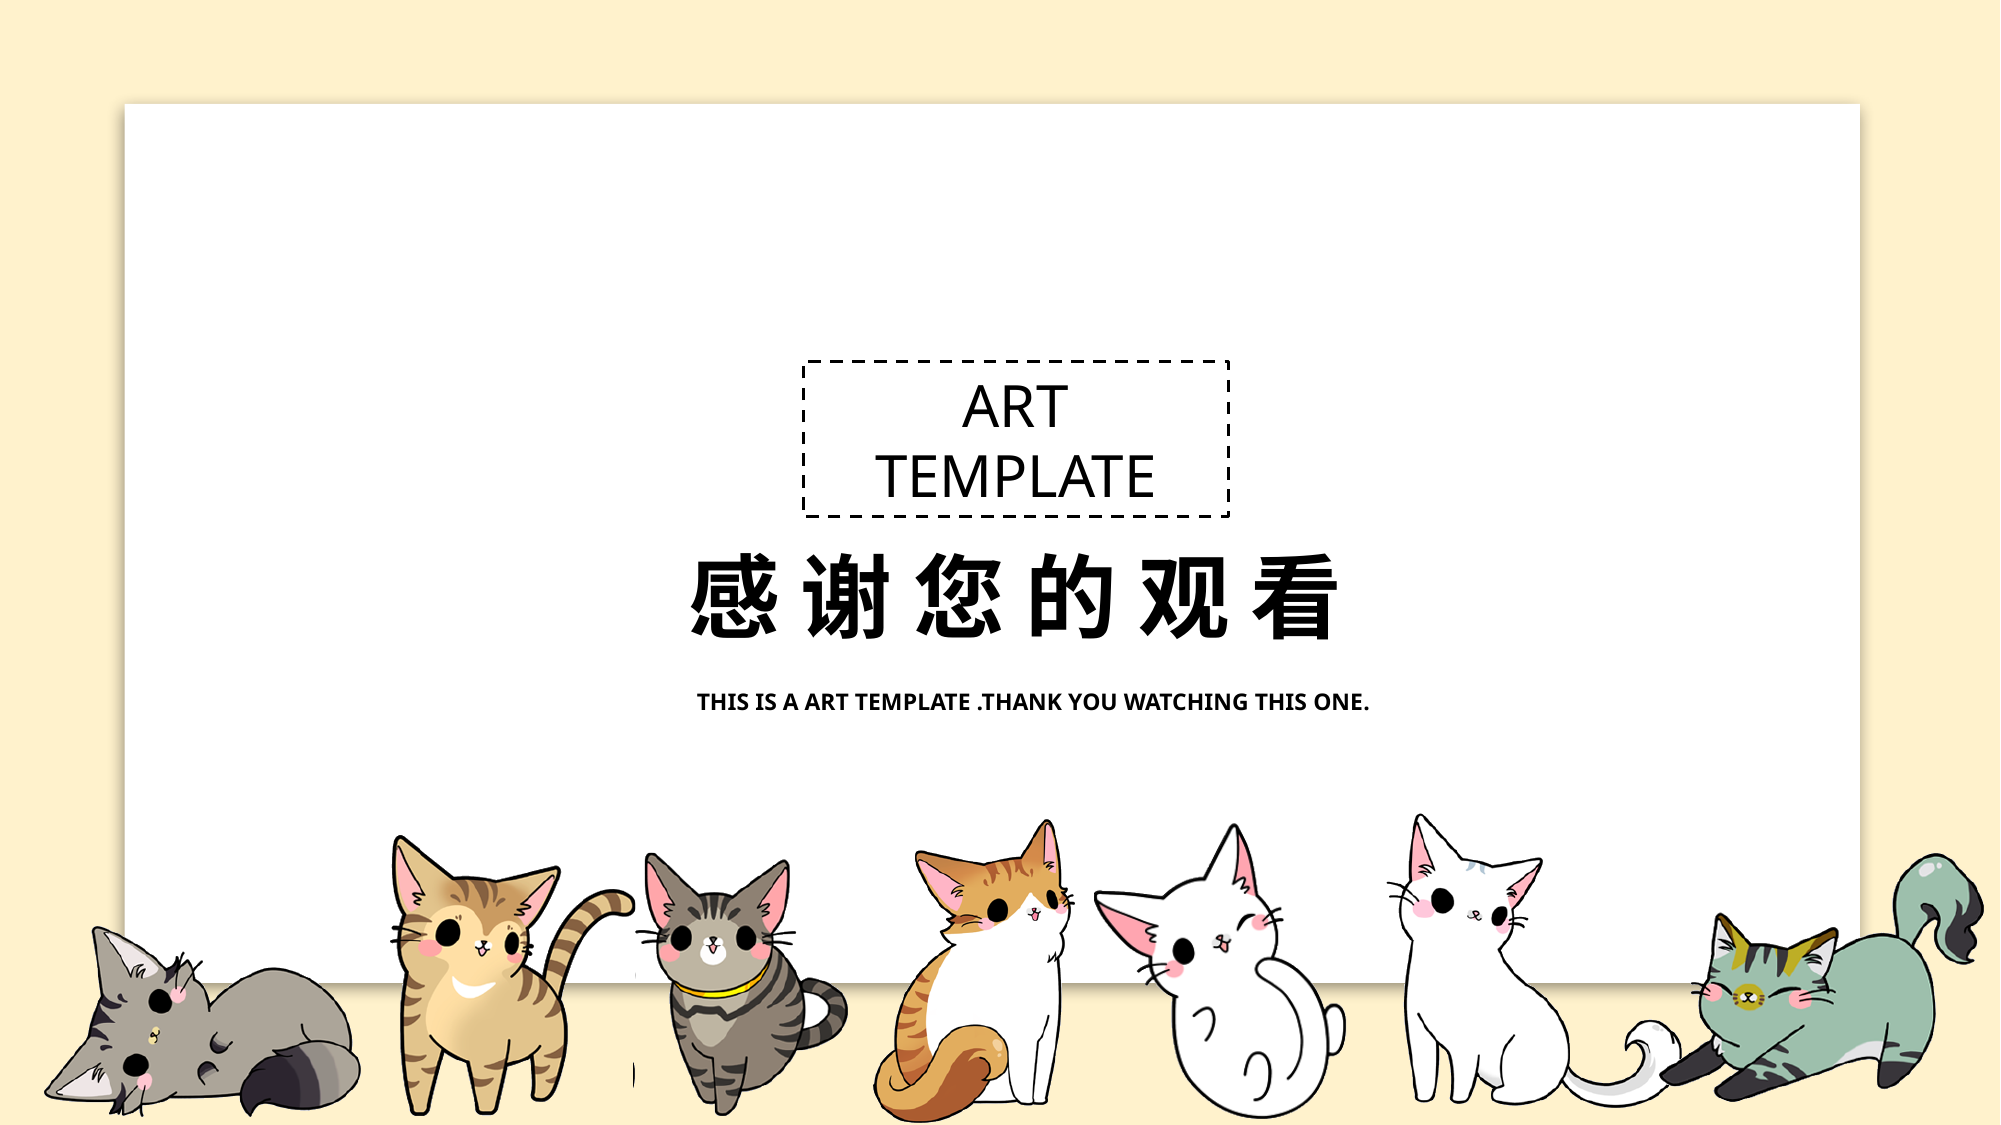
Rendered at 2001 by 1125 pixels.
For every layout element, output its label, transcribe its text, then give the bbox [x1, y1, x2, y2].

picture [1094, 819, 1365, 1119]
text_box 感 谢 您 的 观 看 [397, 422, 1635, 658]
text_box ART TEMPLATE [803, 361, 1229, 422]
text_box [124, 103, 1861, 984]
picture [869, 814, 1079, 1125]
picture [1378, 804, 2000, 1123]
picture [27, 821, 866, 1125]
text_box THIS IS A ART TEMPLATE .THANK YOU WATCHING THIS ONE. [620, 658, 1453, 723]
